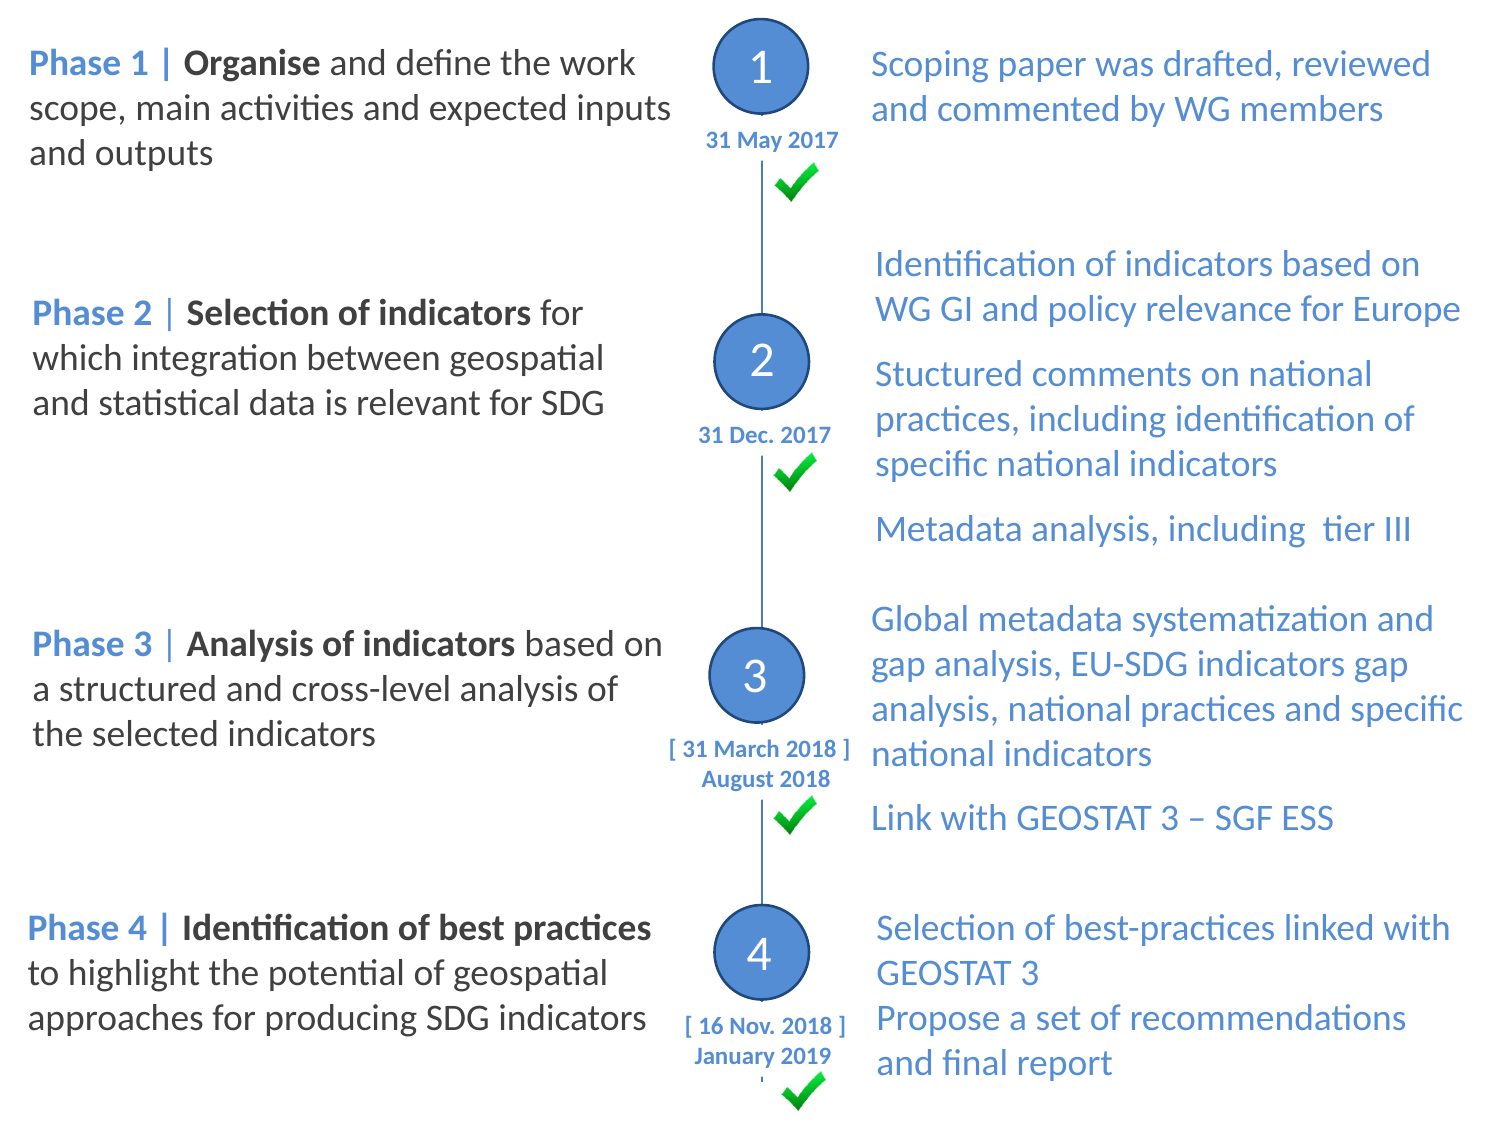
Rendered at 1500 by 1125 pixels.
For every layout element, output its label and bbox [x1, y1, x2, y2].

text_box [12, 18, 1500, 1112]
